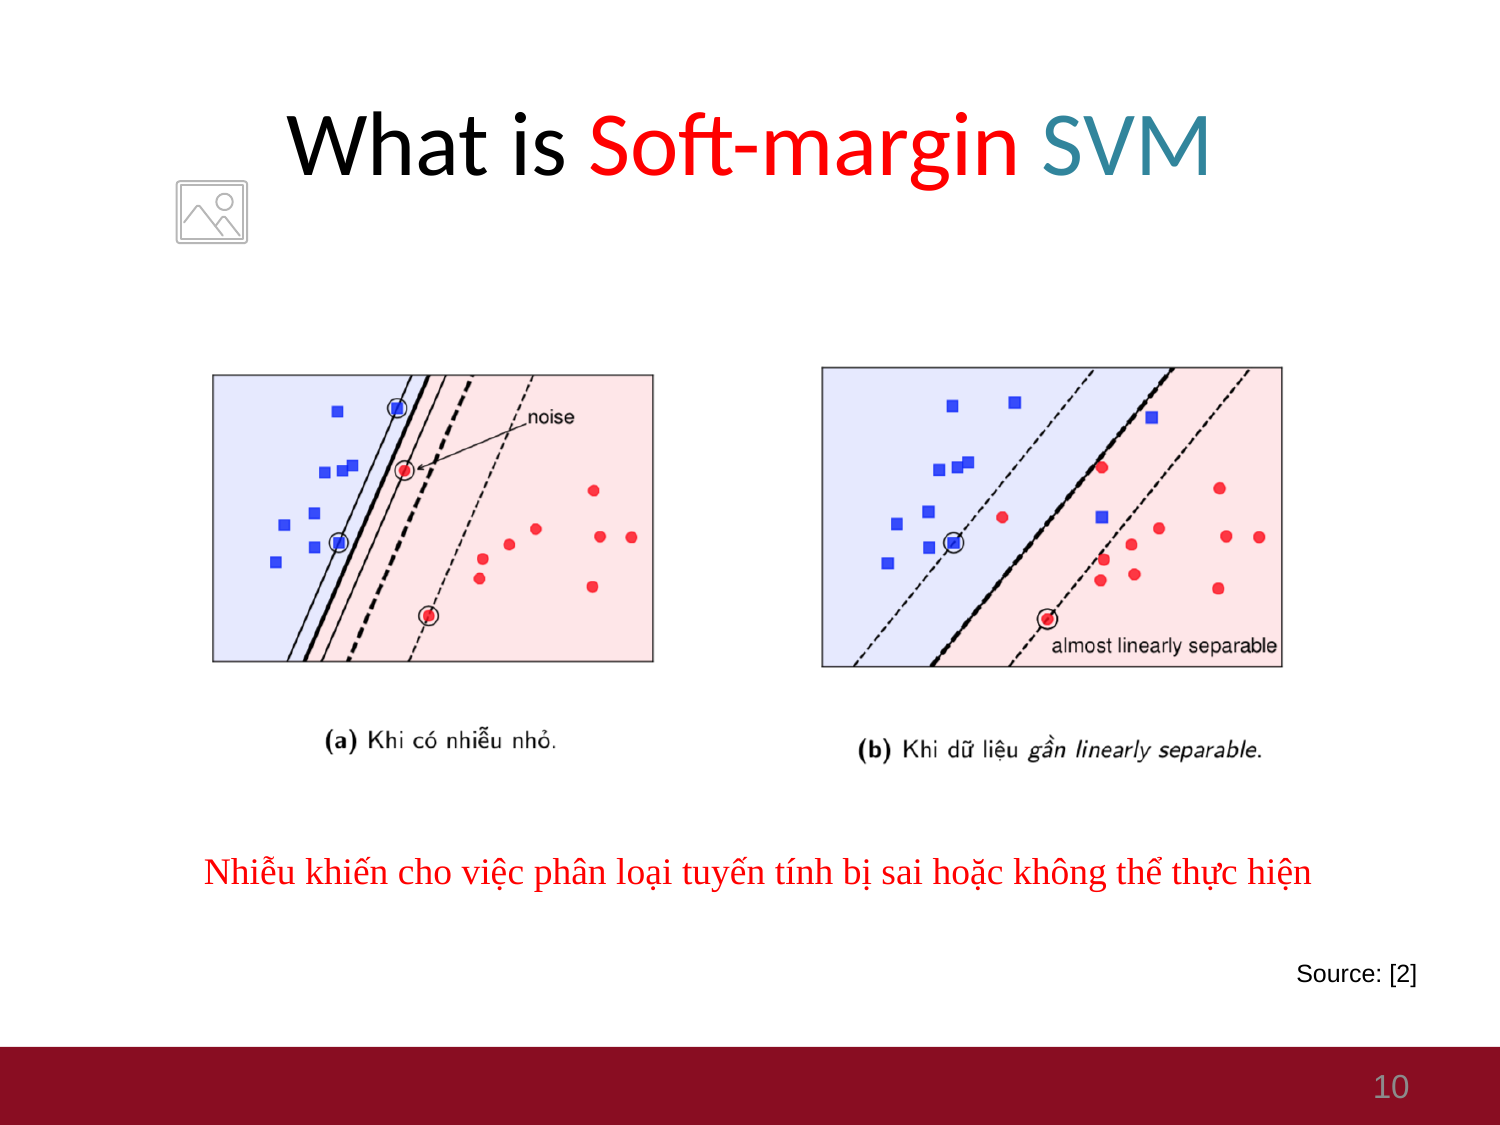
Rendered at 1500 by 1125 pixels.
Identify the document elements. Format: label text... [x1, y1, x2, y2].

text_box Source: [2] [1281, 953, 1433, 996]
picture [188, 343, 1312, 782]
text_box Nhiễu khiến cho việc phân loại tuyến tính bị sai hoặc không thể thực hiện [189, 843, 1353, 901]
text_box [176, 180, 248, 244]
slide_number 10 [1074, 1057, 1425, 1118]
title What is Soft-margin SVM [75, 45, 1425, 233]
